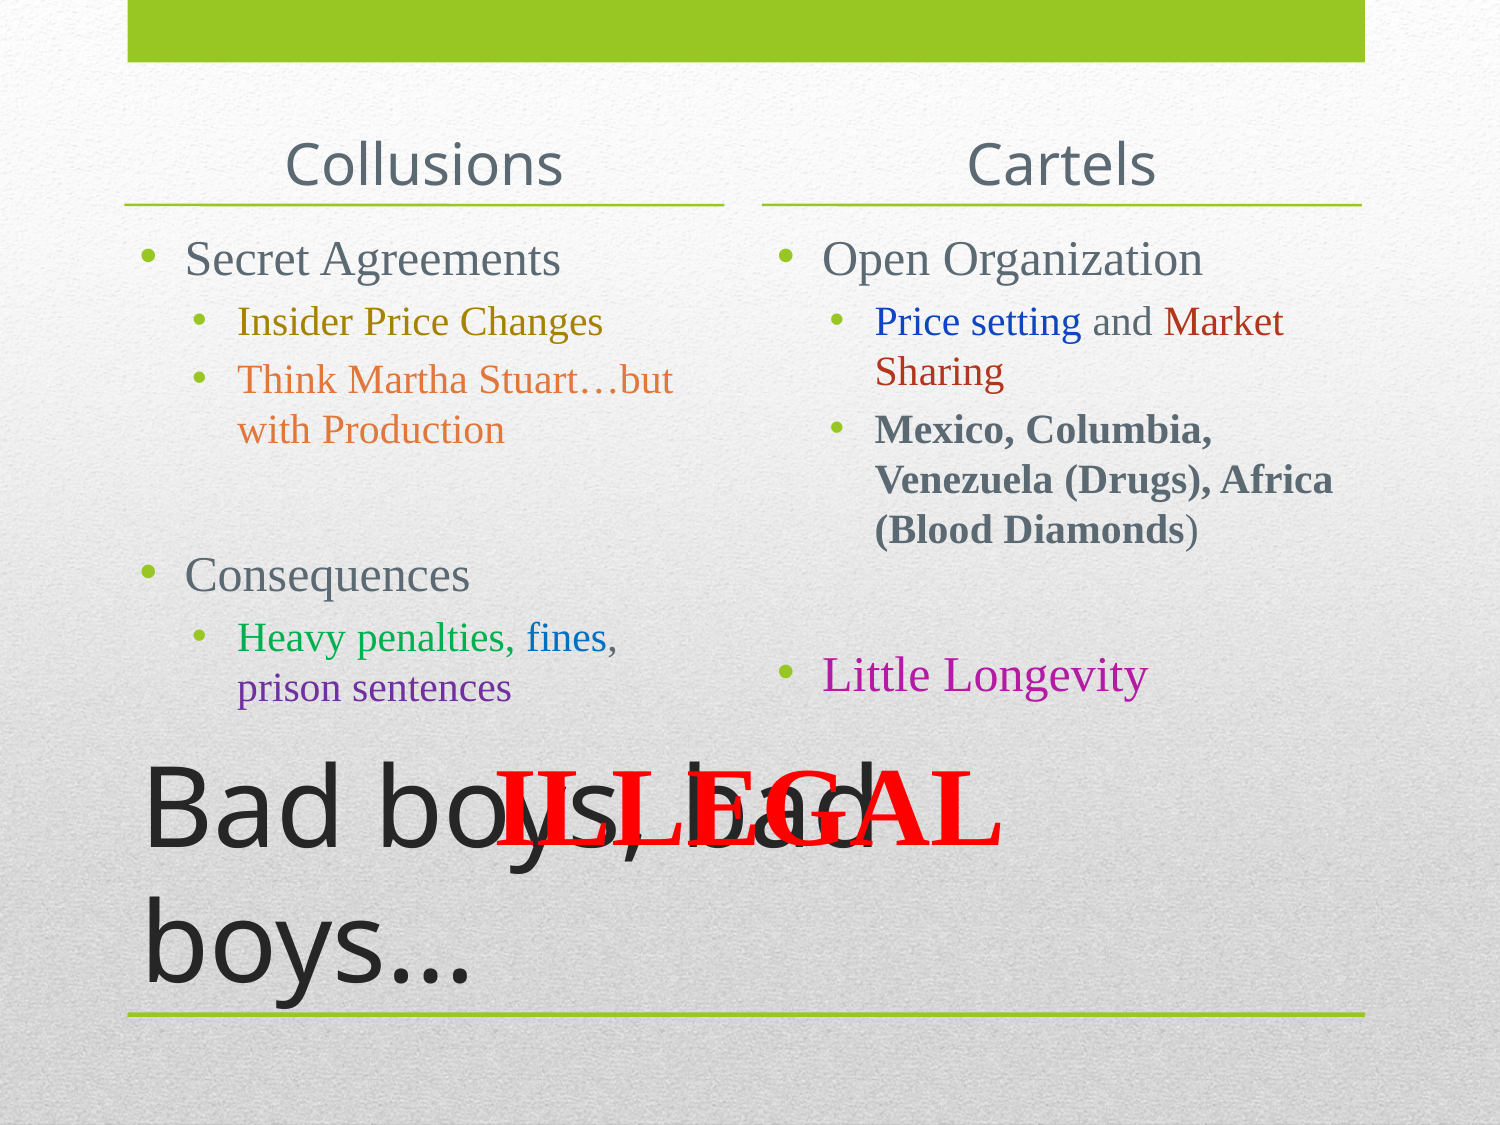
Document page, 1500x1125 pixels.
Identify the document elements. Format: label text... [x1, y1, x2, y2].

title Bad boys, bad boys… [125, 750, 1238, 1013]
list Open Organization Price setting and Market Sharing Mexico, Columbia, Venezuela (Drugs), Africa (Blood Diamonds) Little Longevity [761, 218, 1362, 718]
text_box ILLEGAL [477, 724, 1021, 875]
list Secret Agreements Insider Price Changes Think Martha Stuart…but with Production Consequences Heavy penalties, fines, prison sentences [124, 218, 725, 718]
list Cartels [761, 99, 1362, 205]
list Collusions [124, 99, 725, 205]
